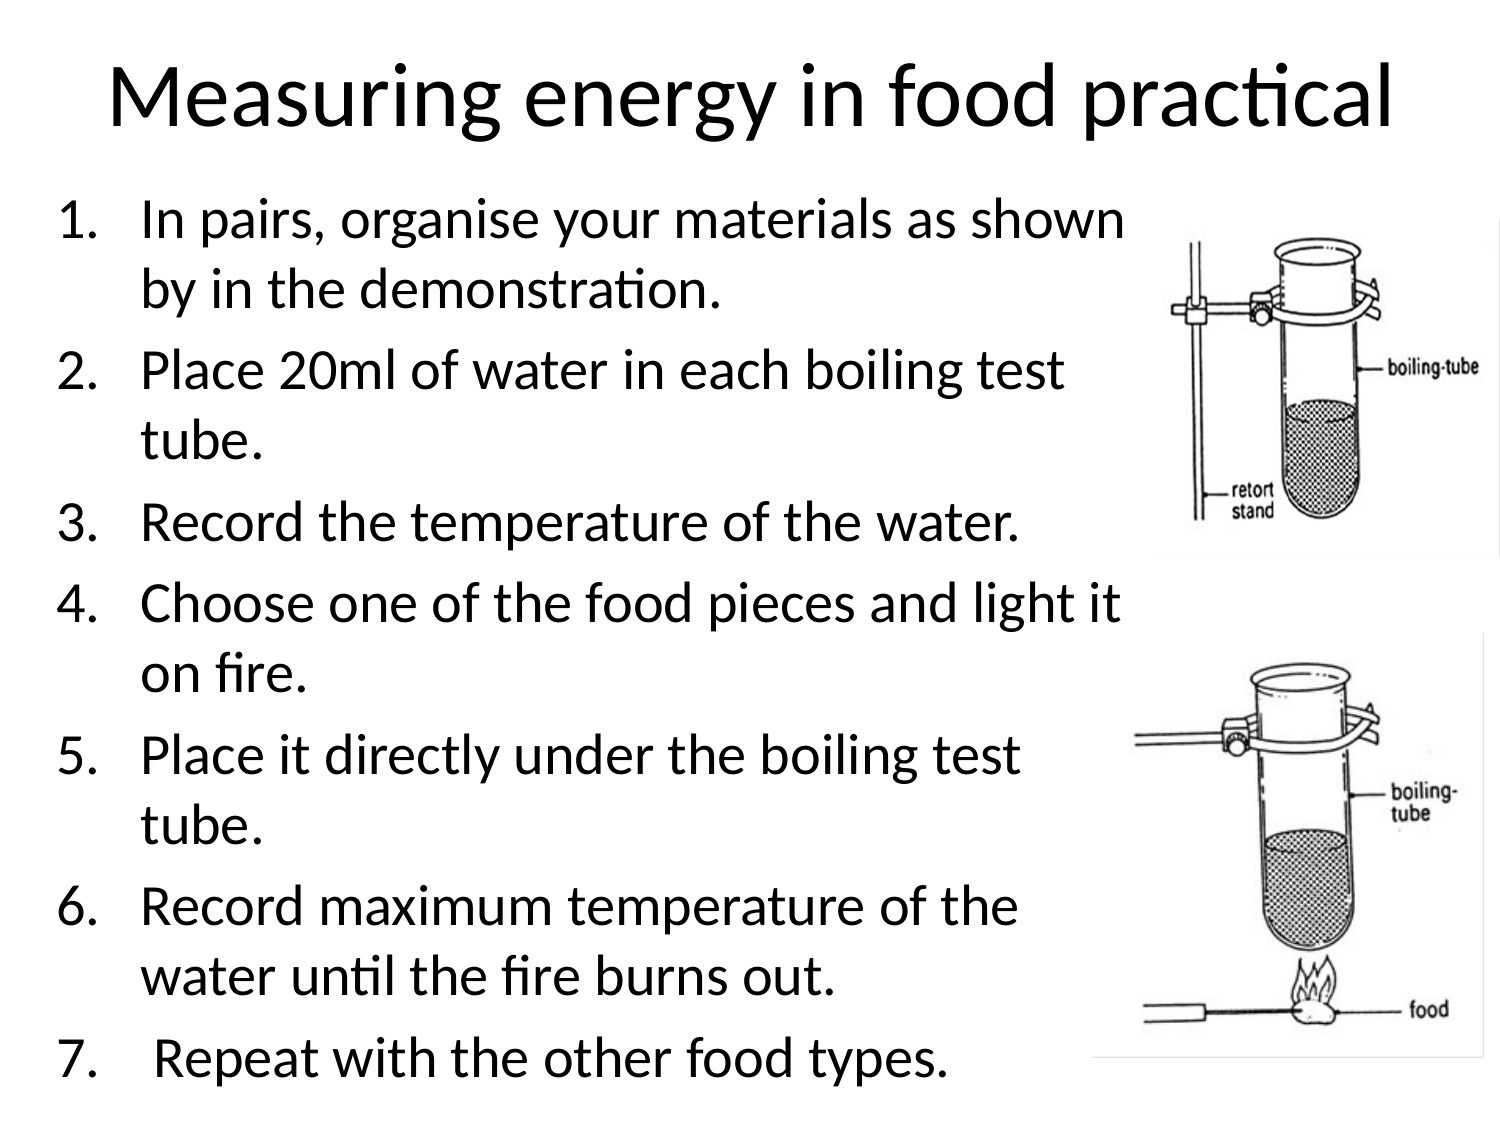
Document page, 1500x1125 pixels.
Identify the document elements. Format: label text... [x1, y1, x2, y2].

picture [1092, 633, 1485, 1059]
picture [1151, 219, 1500, 560]
list In pairs, organise your materials as shown by in the demonstration. Place 20ml of water in each boiling test tube. Record the temperature of the water. Choose one of the food pieces and light it on fire. Place it directly under the boiling test tube. Record maximum temperature of the water until the fire burns out. Repeat with the other food types. [41, 172, 1147, 1106]
title Measuring energy in food practical [76, 19, 1427, 161]
